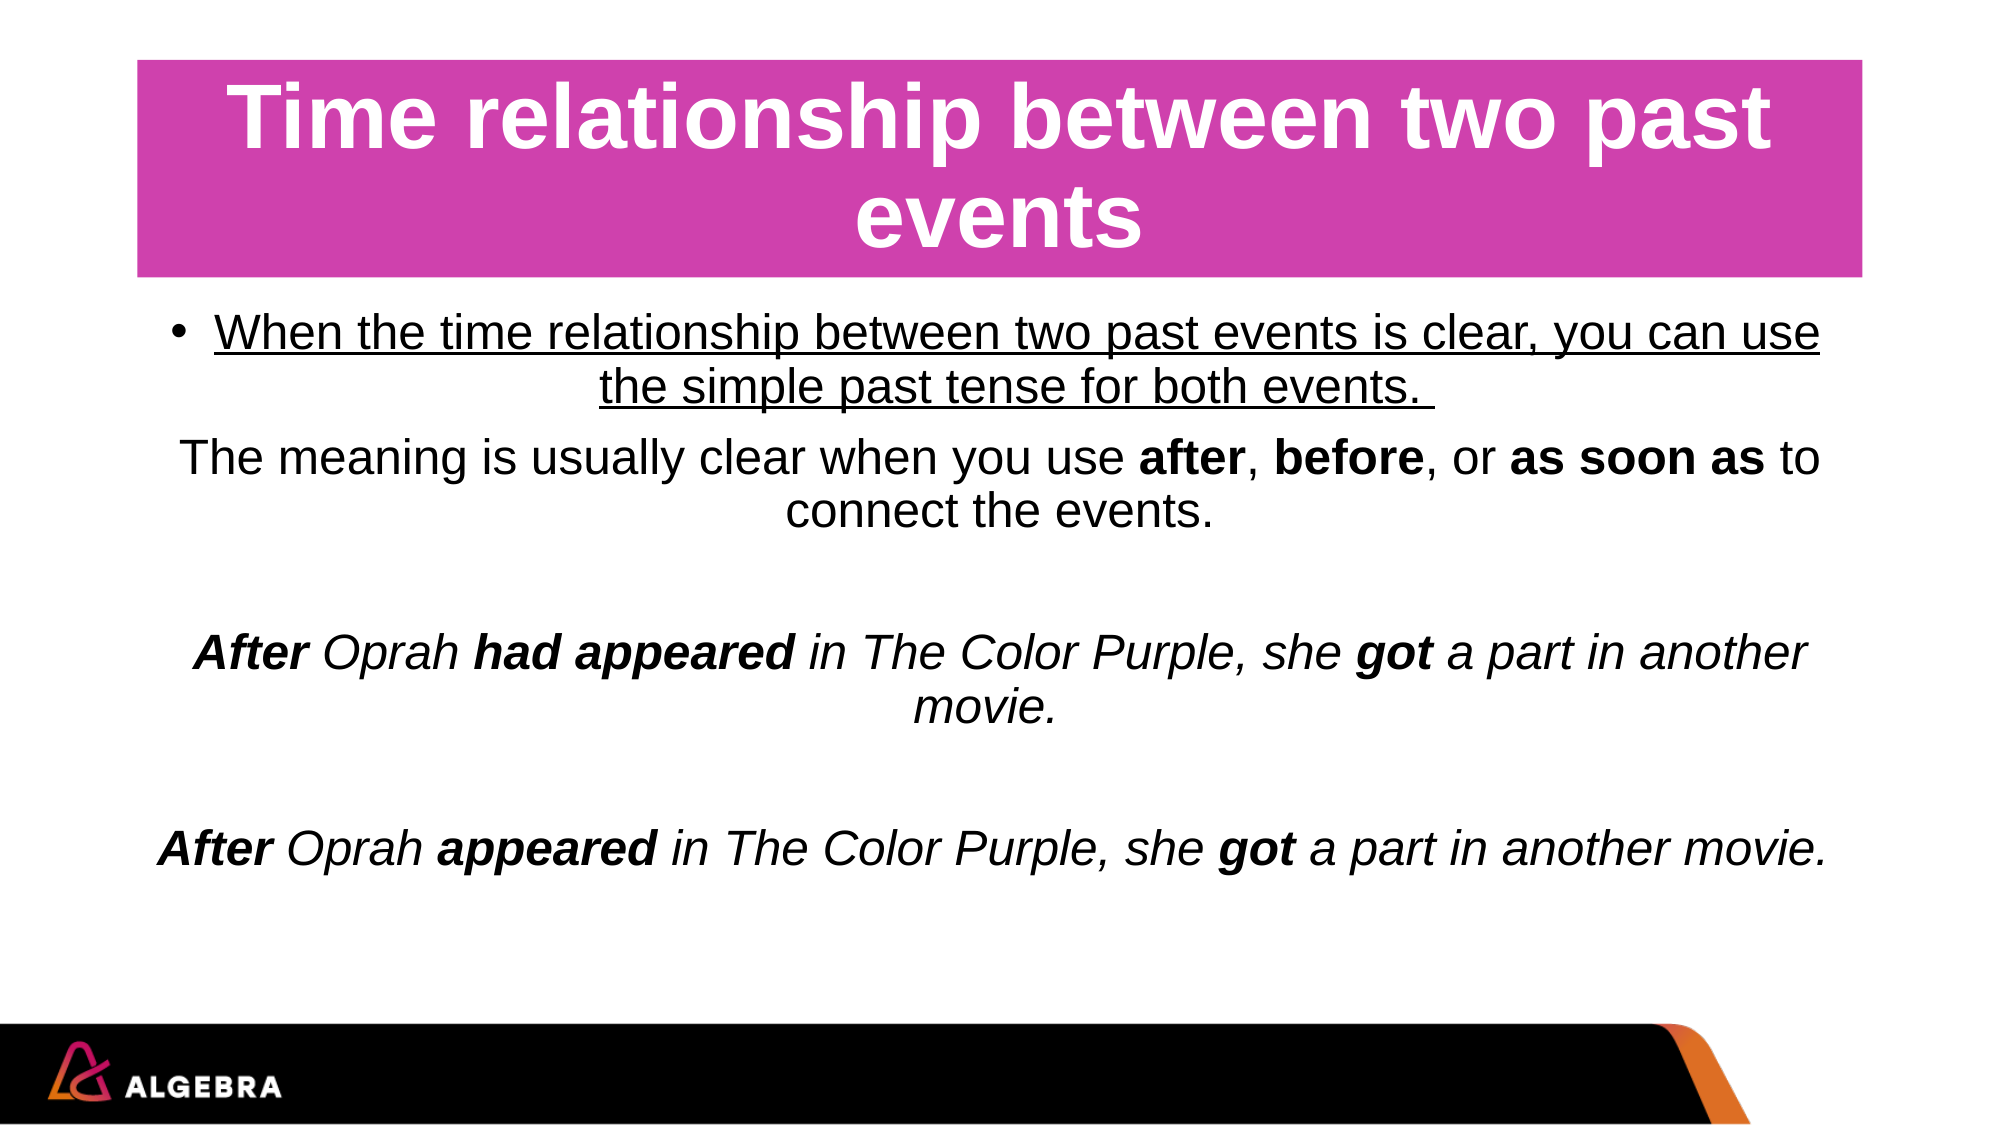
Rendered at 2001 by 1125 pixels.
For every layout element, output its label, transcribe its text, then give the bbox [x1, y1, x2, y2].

list When the time relationship between two past events is clear, you can use the simple past tense for both events. The meaning is usually clear when you use after, before, or as soon as to connect the events. After Oprah had appeared in The Color Purple, she got a part in another movie. After Oprah appeared in The Color Purple, she got a part in another movie. [137, 299, 1863, 1014]
title Time relationship between two past events [137, 59, 1863, 278]
picture [0, 1023, 1958, 1125]
